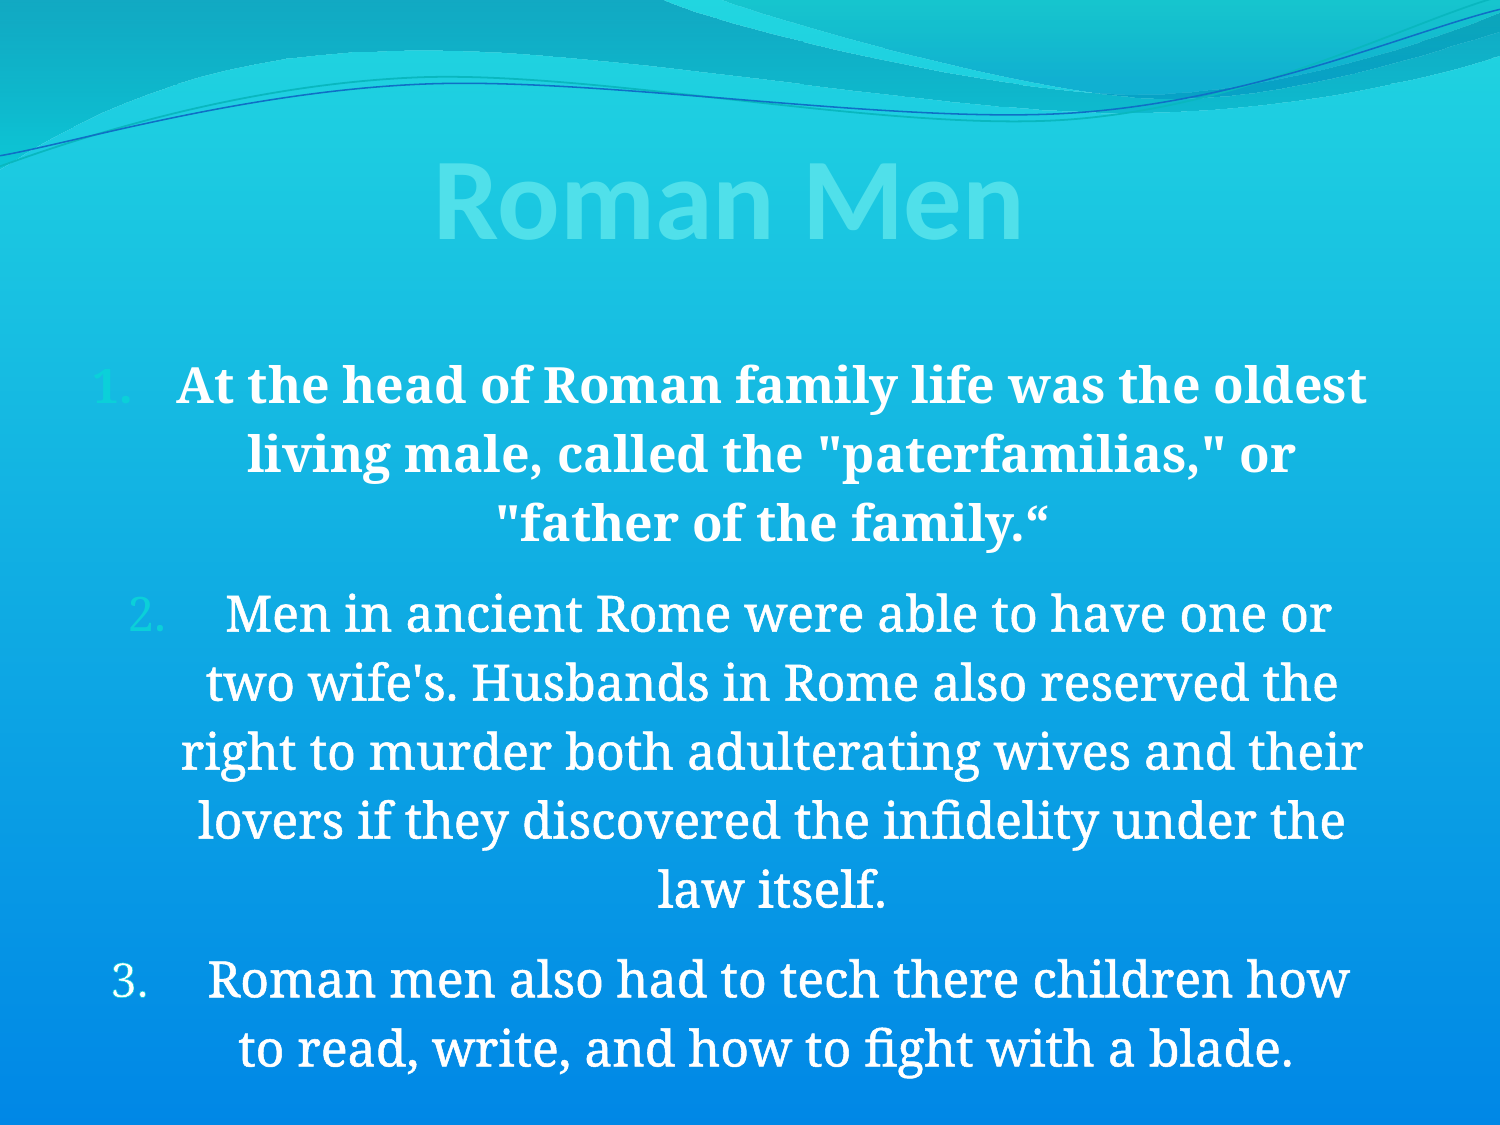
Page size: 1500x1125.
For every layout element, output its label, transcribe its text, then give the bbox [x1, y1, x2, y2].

subtitle At the head of Roman family life was the oldest living male, called the "paterfamilias," or "father of the family.“ Men in ancient Rome were able to have one or two wife's. Husbands in Rome also reserved the right to murder both adulterating wives and their lovers if they discovered the infidelity under the law itself. Roman men also had to tech there children how to read, write, and how to fight with a blade. [87, 337, 1376, 1100]
title Roman Men [87, 62, 1376, 263]
